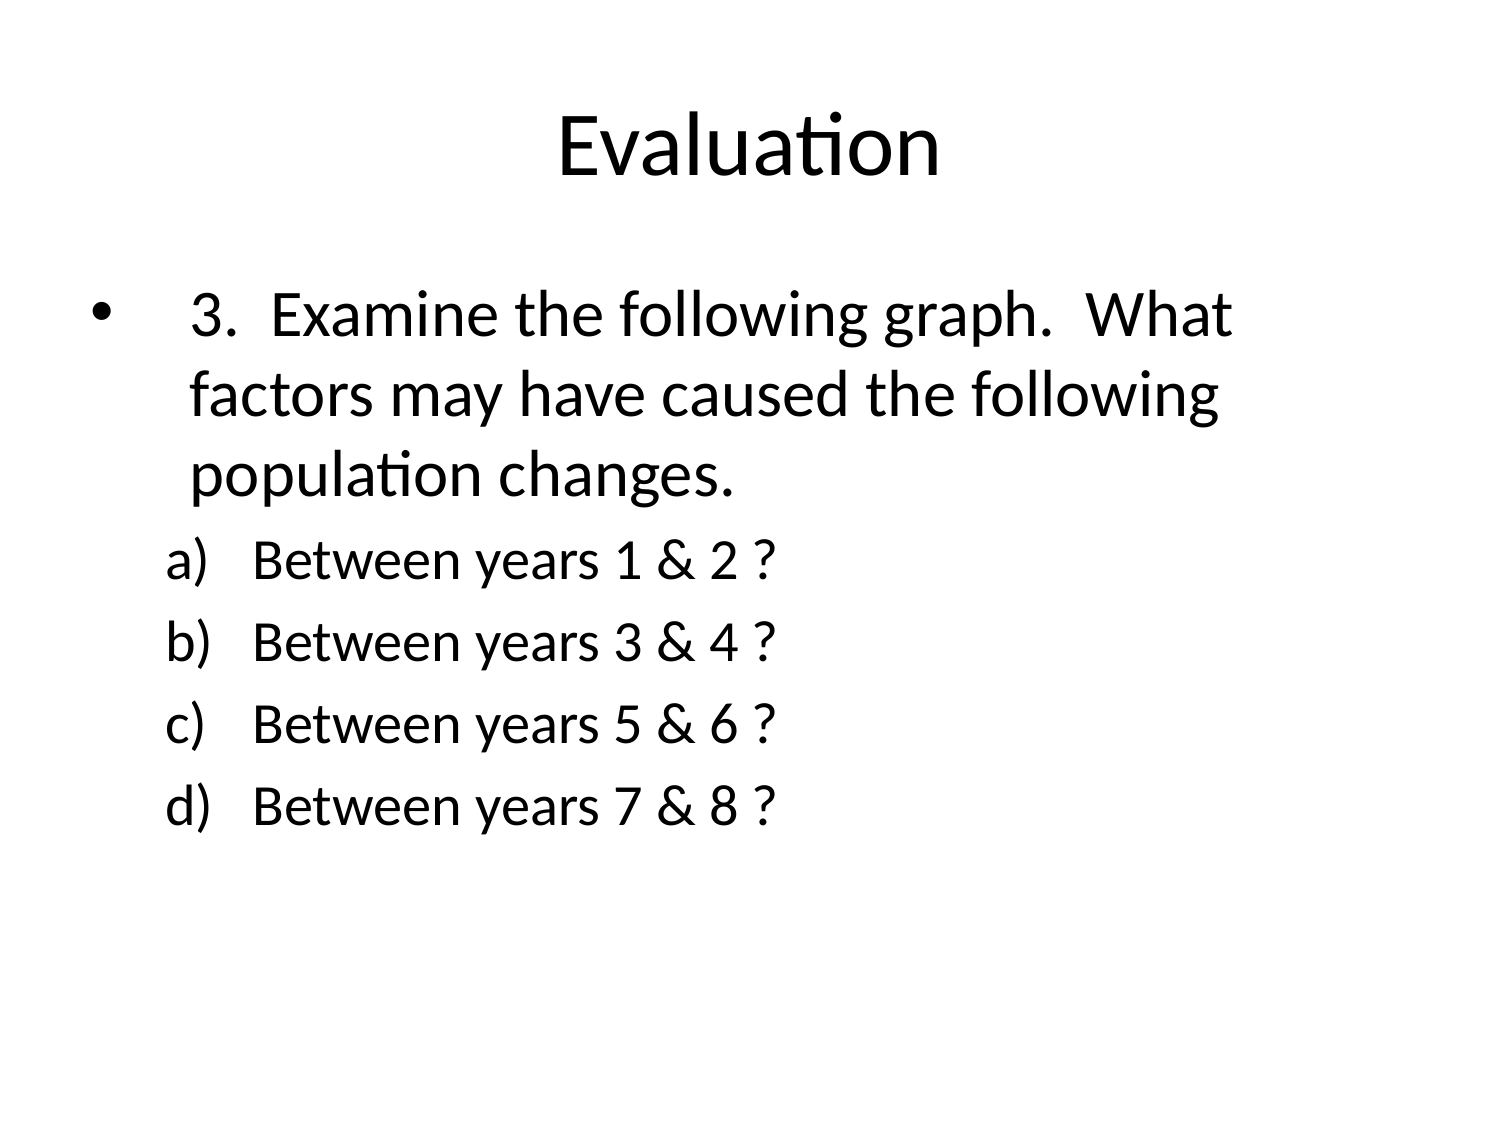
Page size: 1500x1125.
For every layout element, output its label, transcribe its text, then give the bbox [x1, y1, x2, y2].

title Evaluation [75, 45, 1425, 233]
list 3. Examine the following graph. What factors may have caused the following population changes. Between years 1 & 2 ? Between years 3 & 4 ? Between years 5 & 6 ? Between years 7 & 8 ? [75, 262, 1425, 1005]
